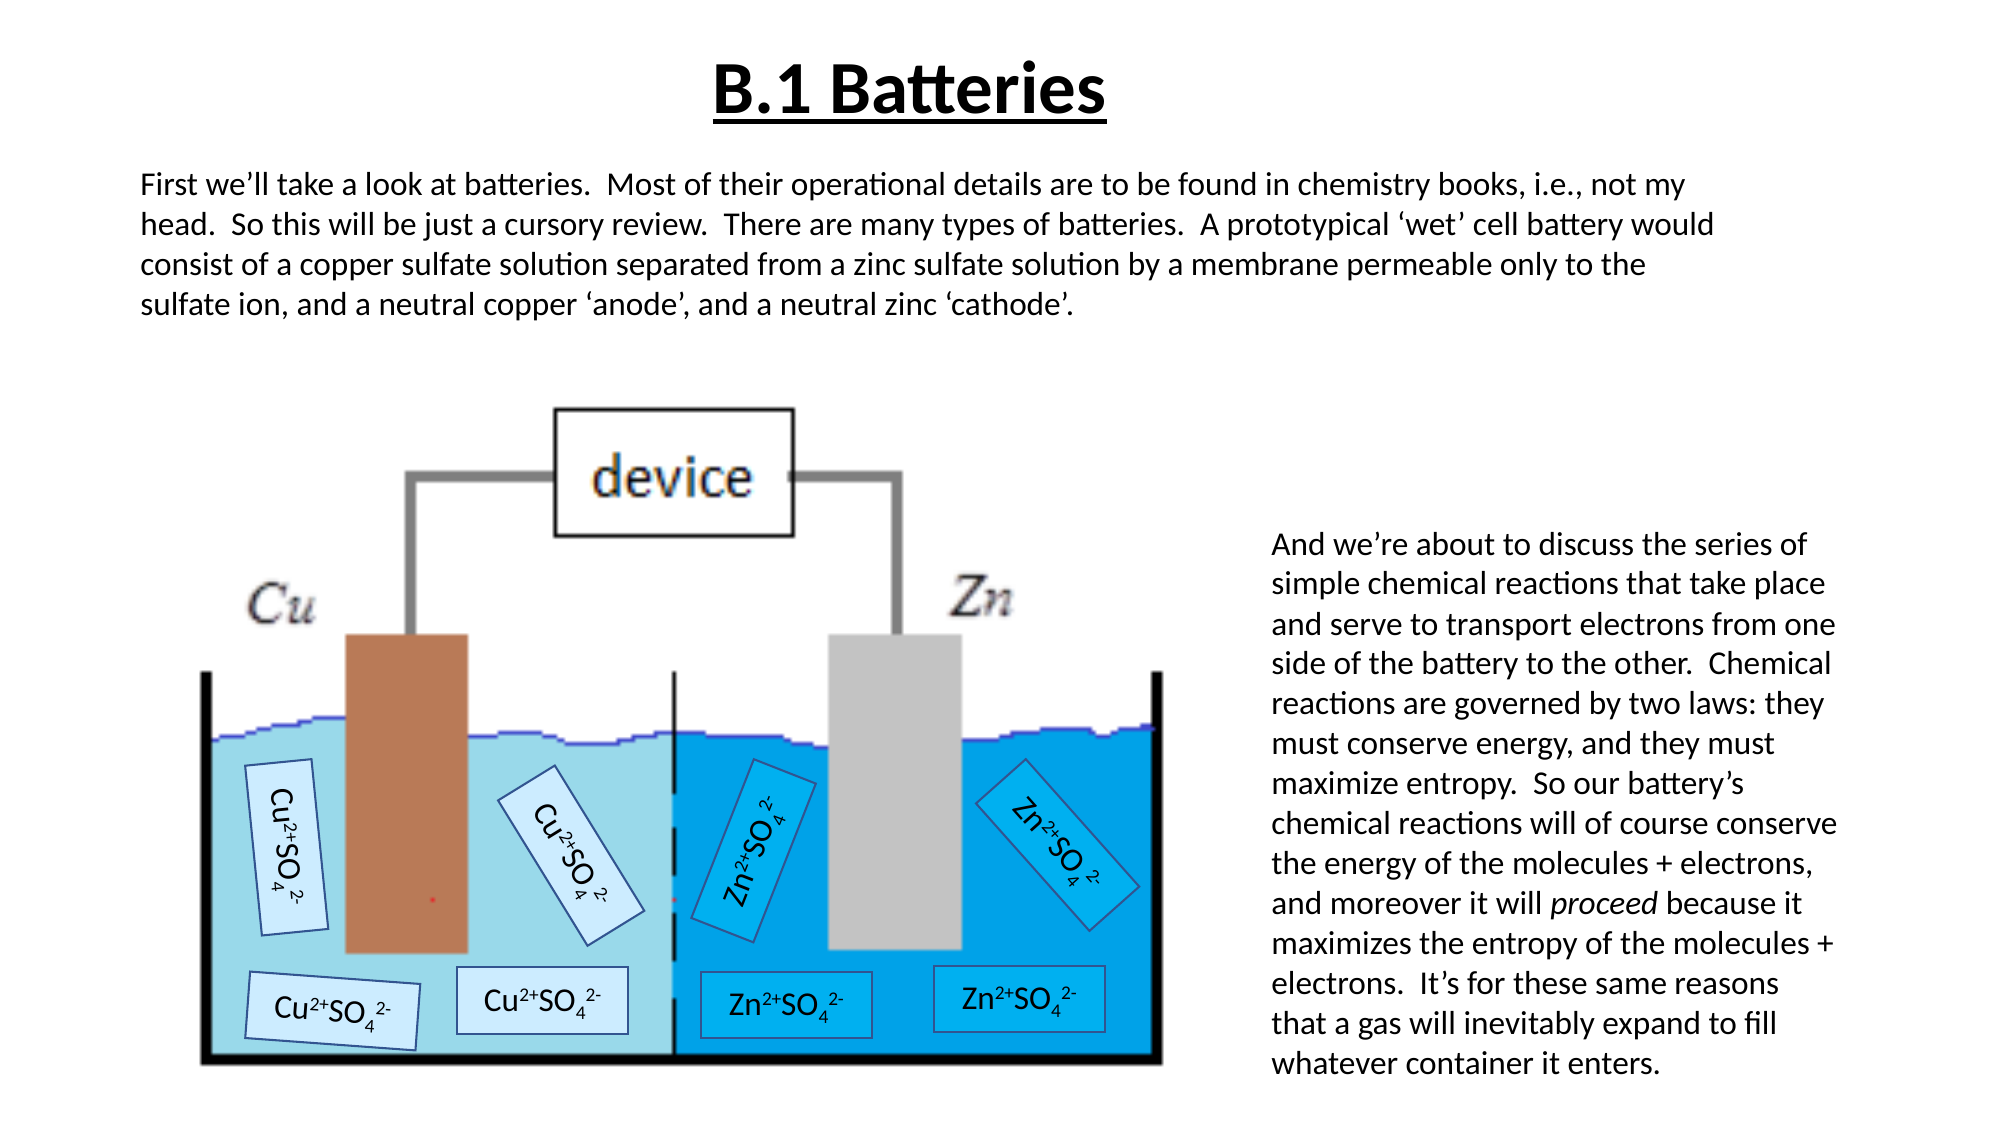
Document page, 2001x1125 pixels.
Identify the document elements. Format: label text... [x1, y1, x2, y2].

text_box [150, 346, 1253, 1125]
text_box B.1 Batteries [697, 41, 1170, 140]
text_box And we’re about to discuss the series of simple chemical reactions that take place and serve to transport electrons from one side of the battery to the other. Chemical reactions are governed by two laws: they must conserve energy, and they must maximize entropy. So our battery’s chemical reactions will of course conserve the energy of the molecules + electrons, and moreover it will proceed because it maximizes the entropy of the molecules + electrons. It’s for these same reasons that a gas will inevitably expand to fill whatever container it enters. [1256, 514, 1856, 1089]
text_box First we’ll take a look at batteries. Most of their operational details are to be found in chemistry books, i.e., not my head. So this will be just a cursory review. There are many types of batteries. A prototypical ‘wet’ cell battery would consist of a copper sulfate solution separated from a zinc sulfate solution by a membrane permeable only to the sulfate ion, and a neutral copper ‘anode’, and a neutral zinc ‘cathode’. [125, 154, 1742, 330]
